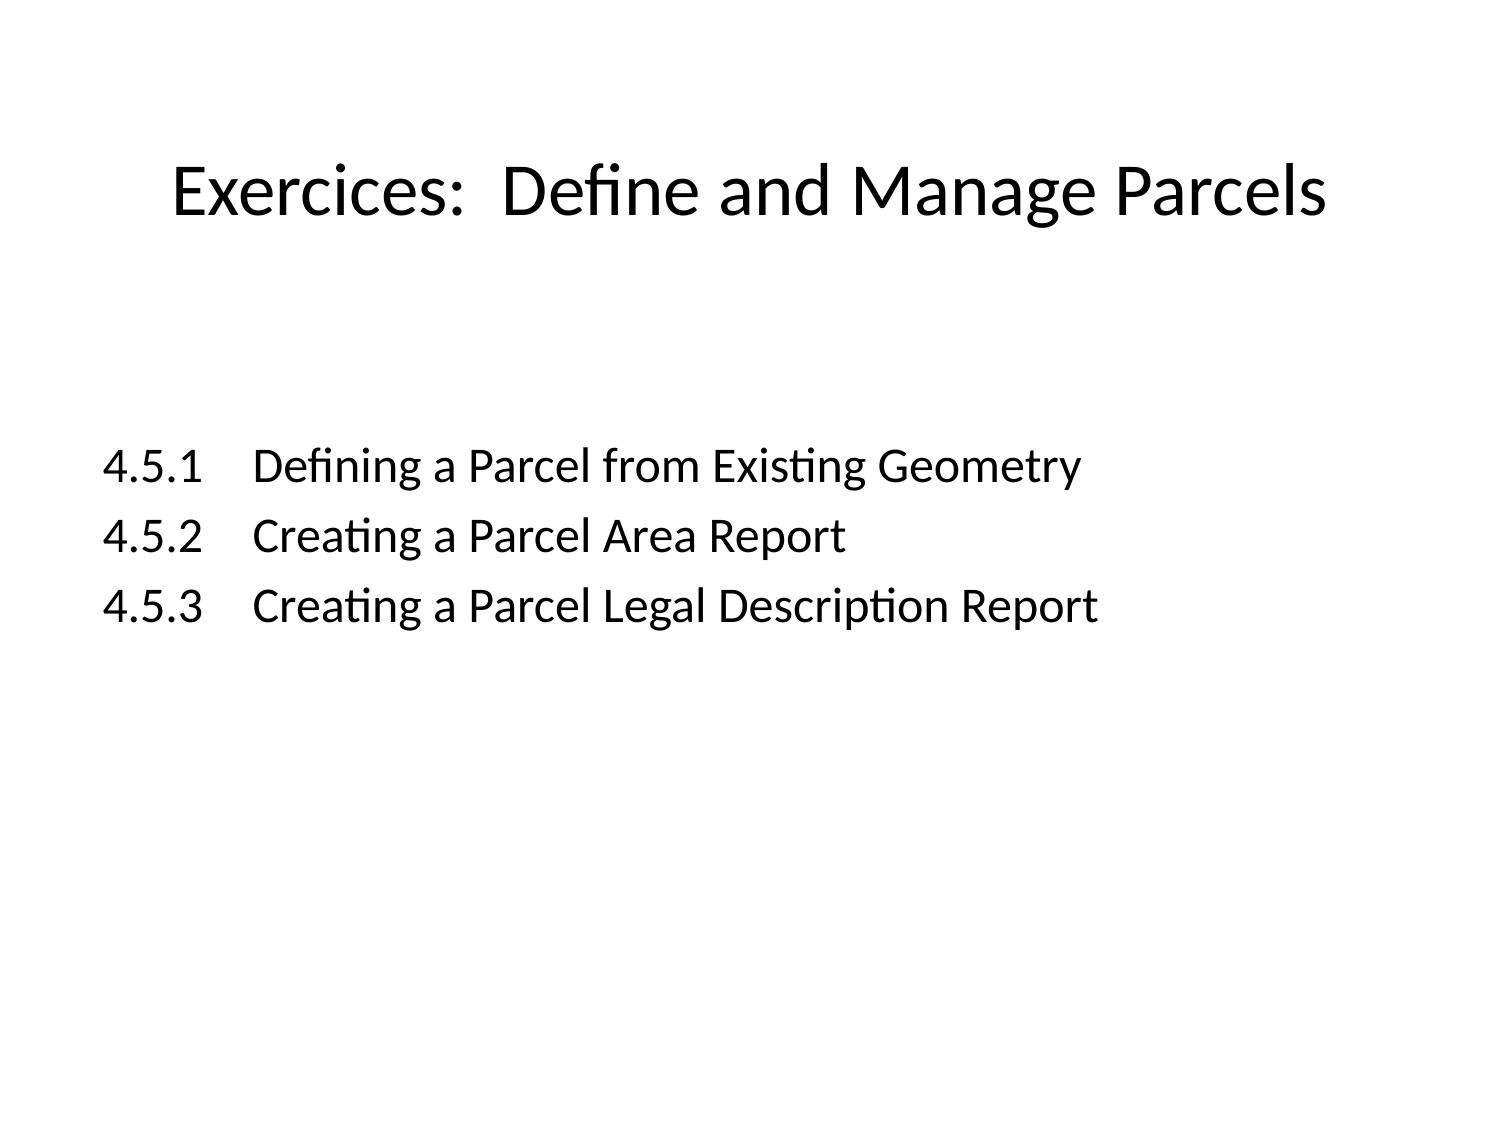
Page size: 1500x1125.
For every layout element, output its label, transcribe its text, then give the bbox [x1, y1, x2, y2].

list 4.5.1 Defining a Parcel from Existing Geometry 4.5.2 Creating a Parcel Area Report 4.5.3 Creating a Parcel Legal Description Report [87, 425, 1425, 913]
title Exercices: Define and Manage Parcels [75, 45, 1425, 325]
